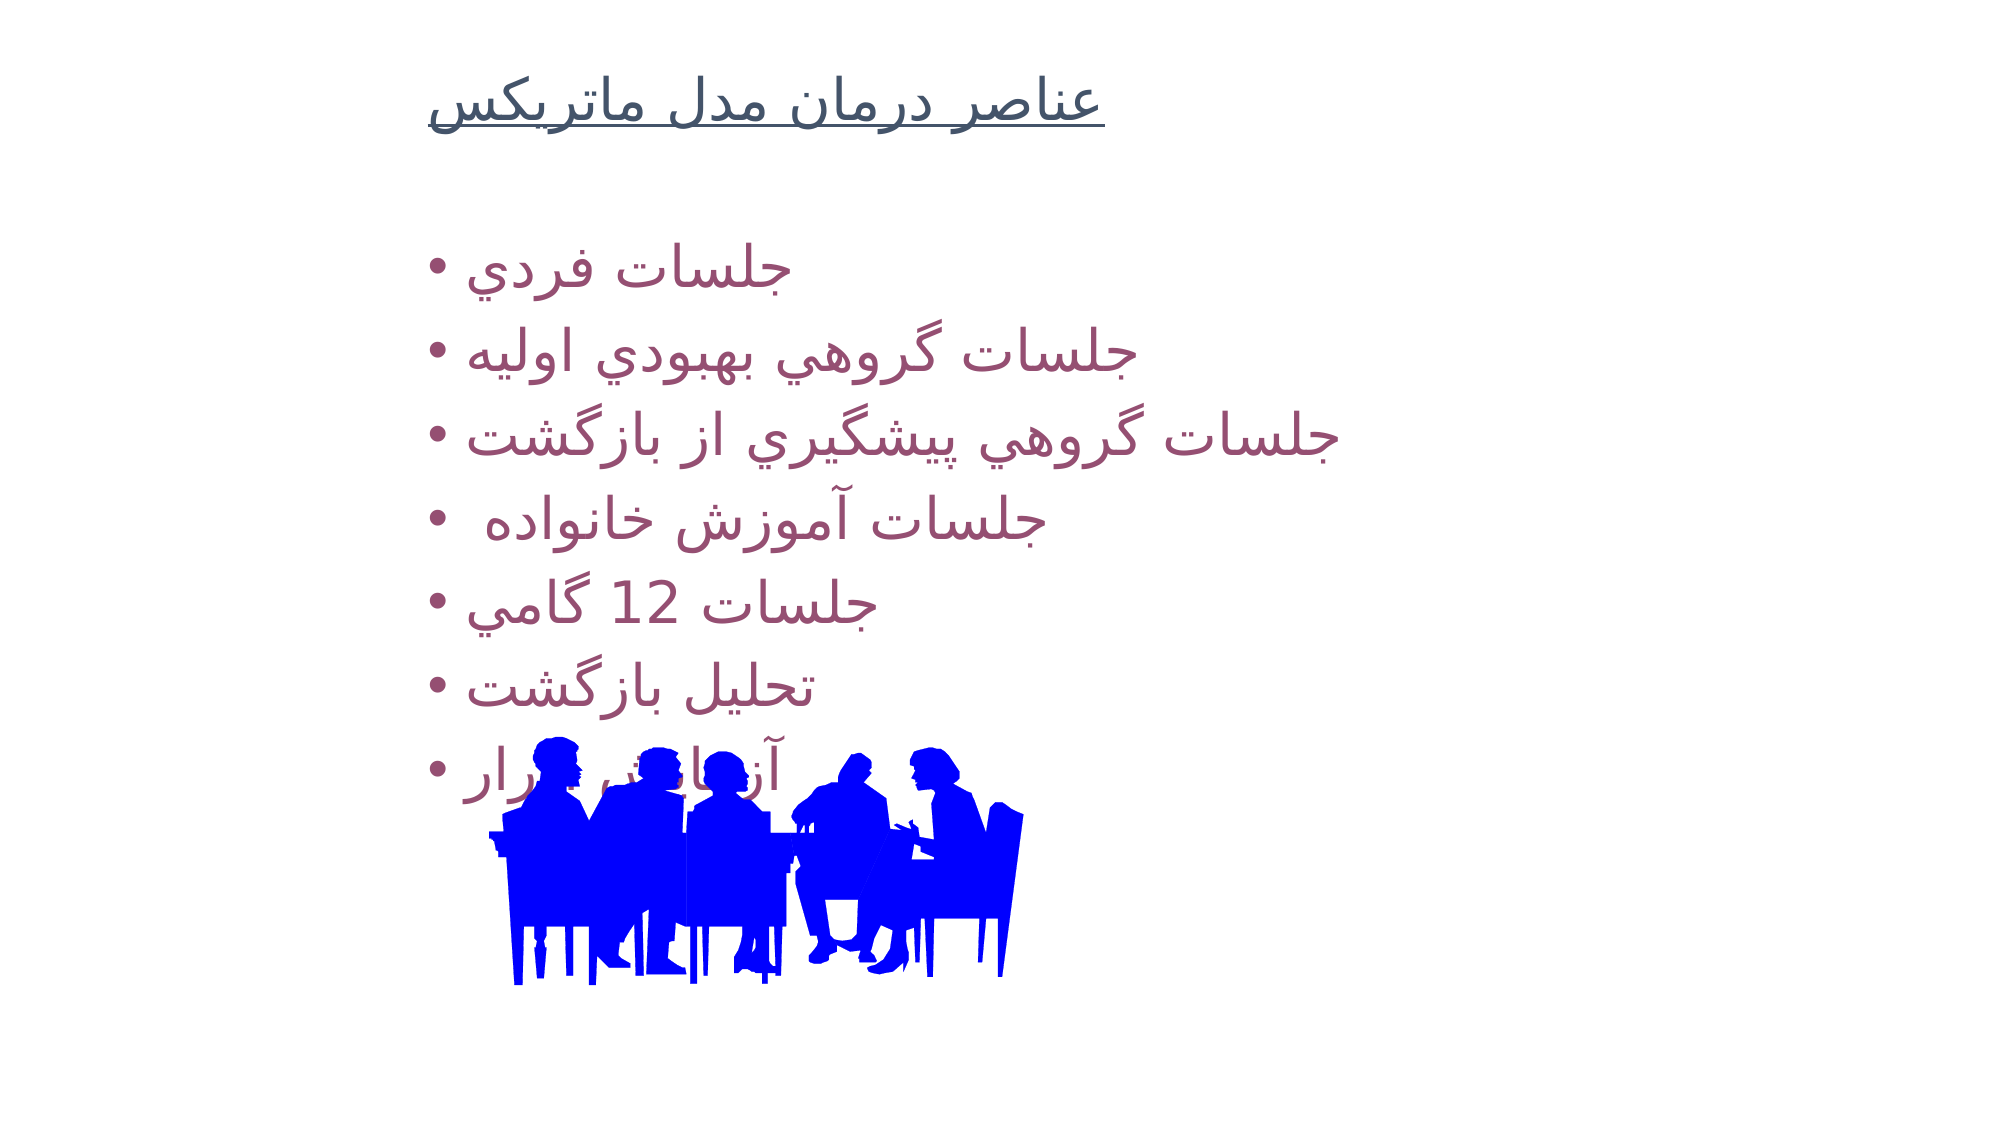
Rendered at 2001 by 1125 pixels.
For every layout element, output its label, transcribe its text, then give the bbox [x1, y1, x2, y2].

picture [462, 724, 1050, 997]
list عناصر درمان مدل ماتريكس جلسات فردي جلسات گروهي بهبودي اوليه جلسات گروهي پيشگيري از بازگشت جلسات آموزش خانواده جلسات 12 گامي تحليل بازگشت آزمايش ادرار [412, 62, 1575, 888]
